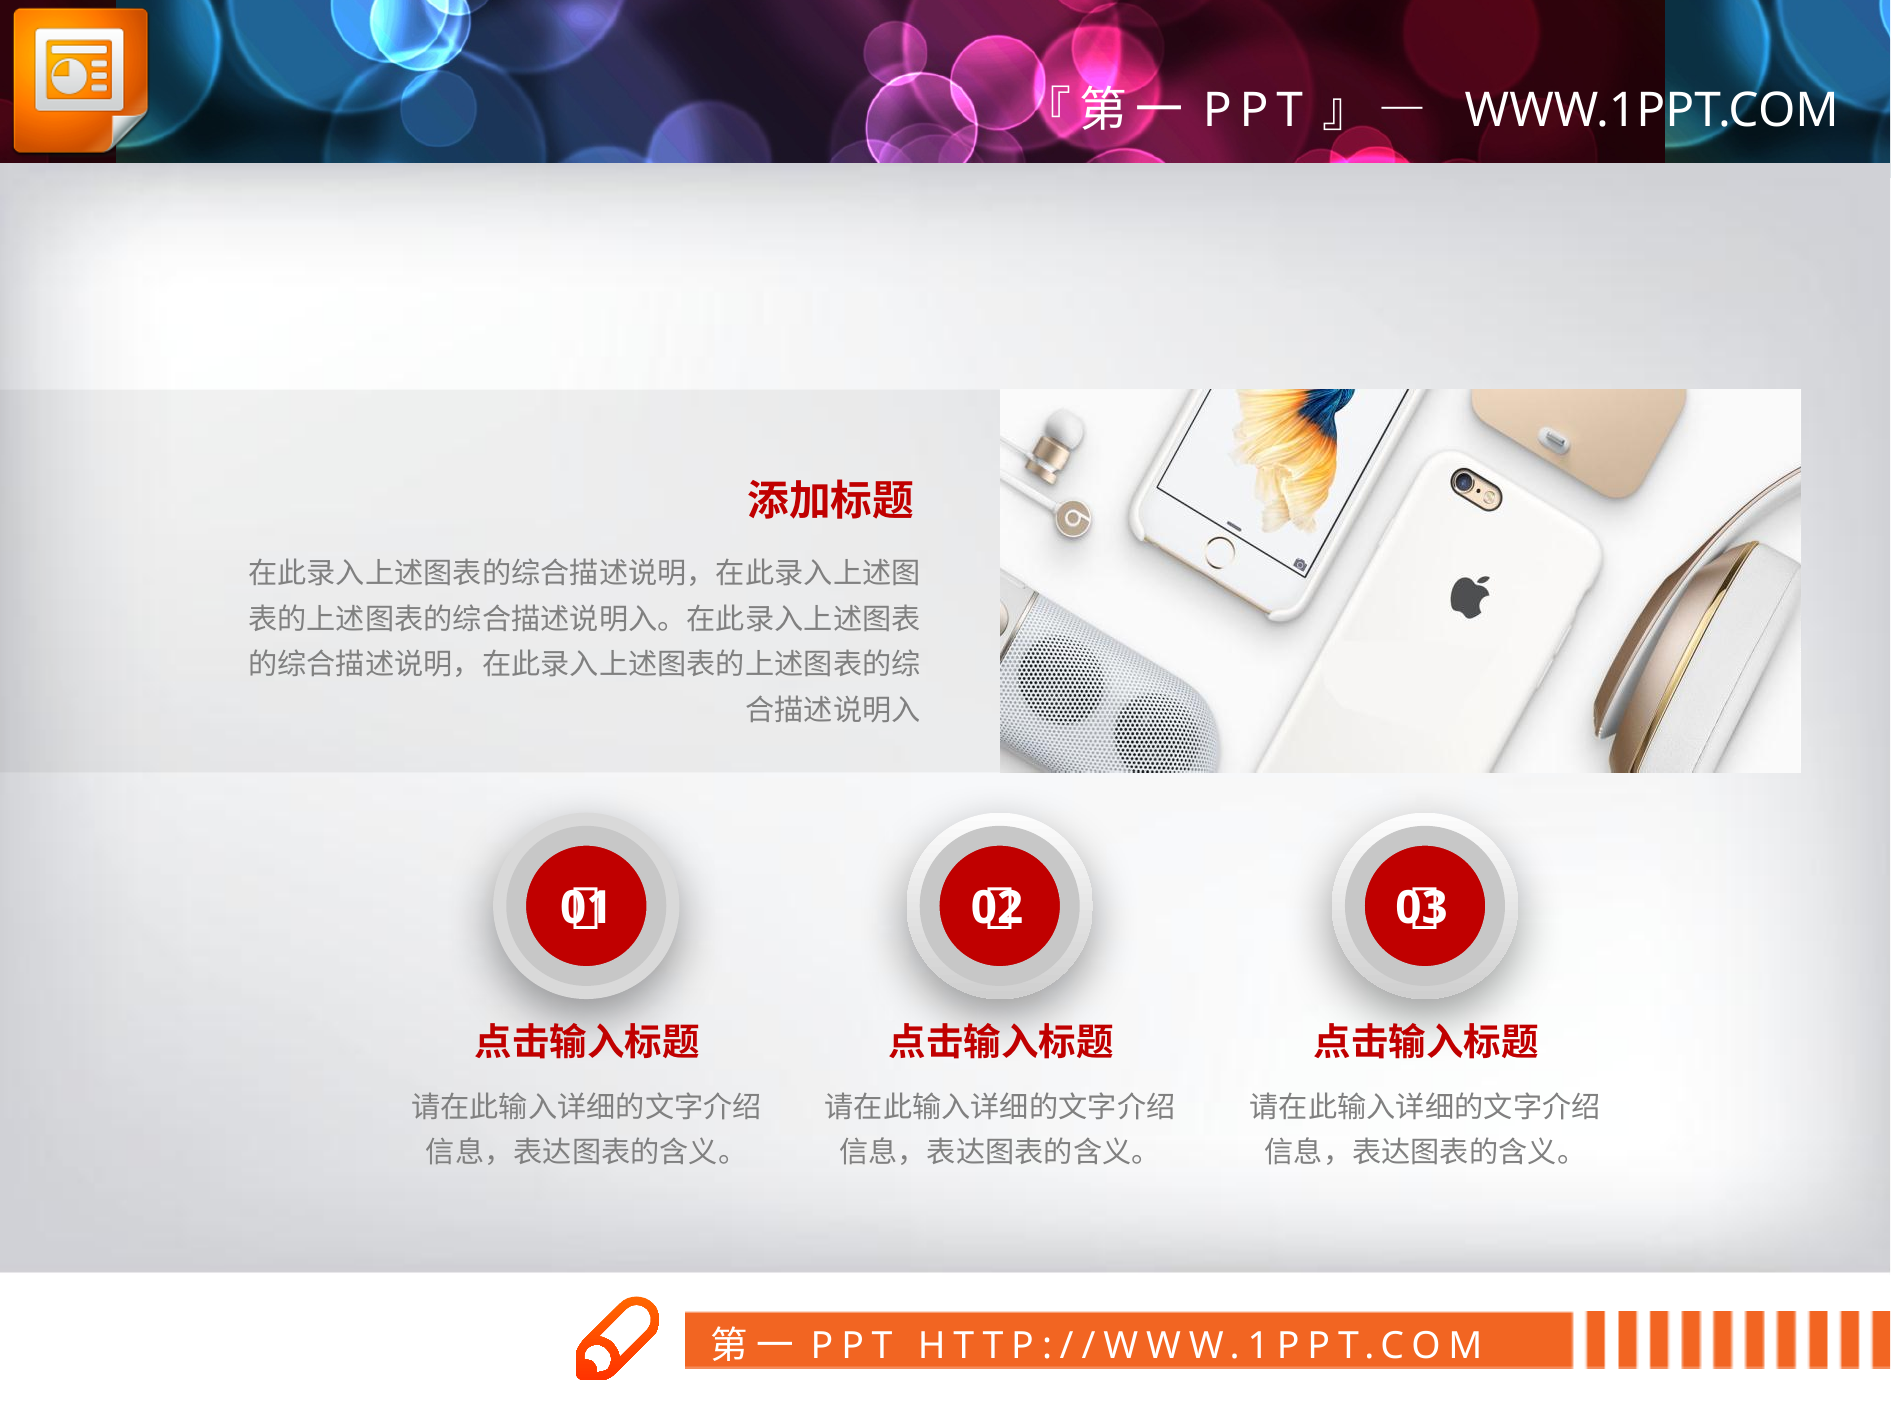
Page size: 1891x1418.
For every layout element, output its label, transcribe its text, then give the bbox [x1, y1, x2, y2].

picture [0, 0, 1891, 1275]
text_box 添加标题 [725, 466, 930, 531]
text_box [906, 812, 1094, 1000]
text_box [798, 1010, 1202, 1175]
text_box 在此录入上述图表的综合描述说明，在此录入上述图表的上述图表的综合描述说明入。在此录入上述图表的综合描述说明，在此录入上述图表的上述图表的综合描述说明入 [220, 536, 936, 734]
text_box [1331, 812, 1519, 1000]
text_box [385, 1010, 788, 1175]
text_box [0, 389, 1000, 773]
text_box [492, 812, 680, 1000]
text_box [1224, 1010, 1627, 1175]
picture [685, 1311, 1891, 1369]
text_box [1000, 389, 1802, 773]
